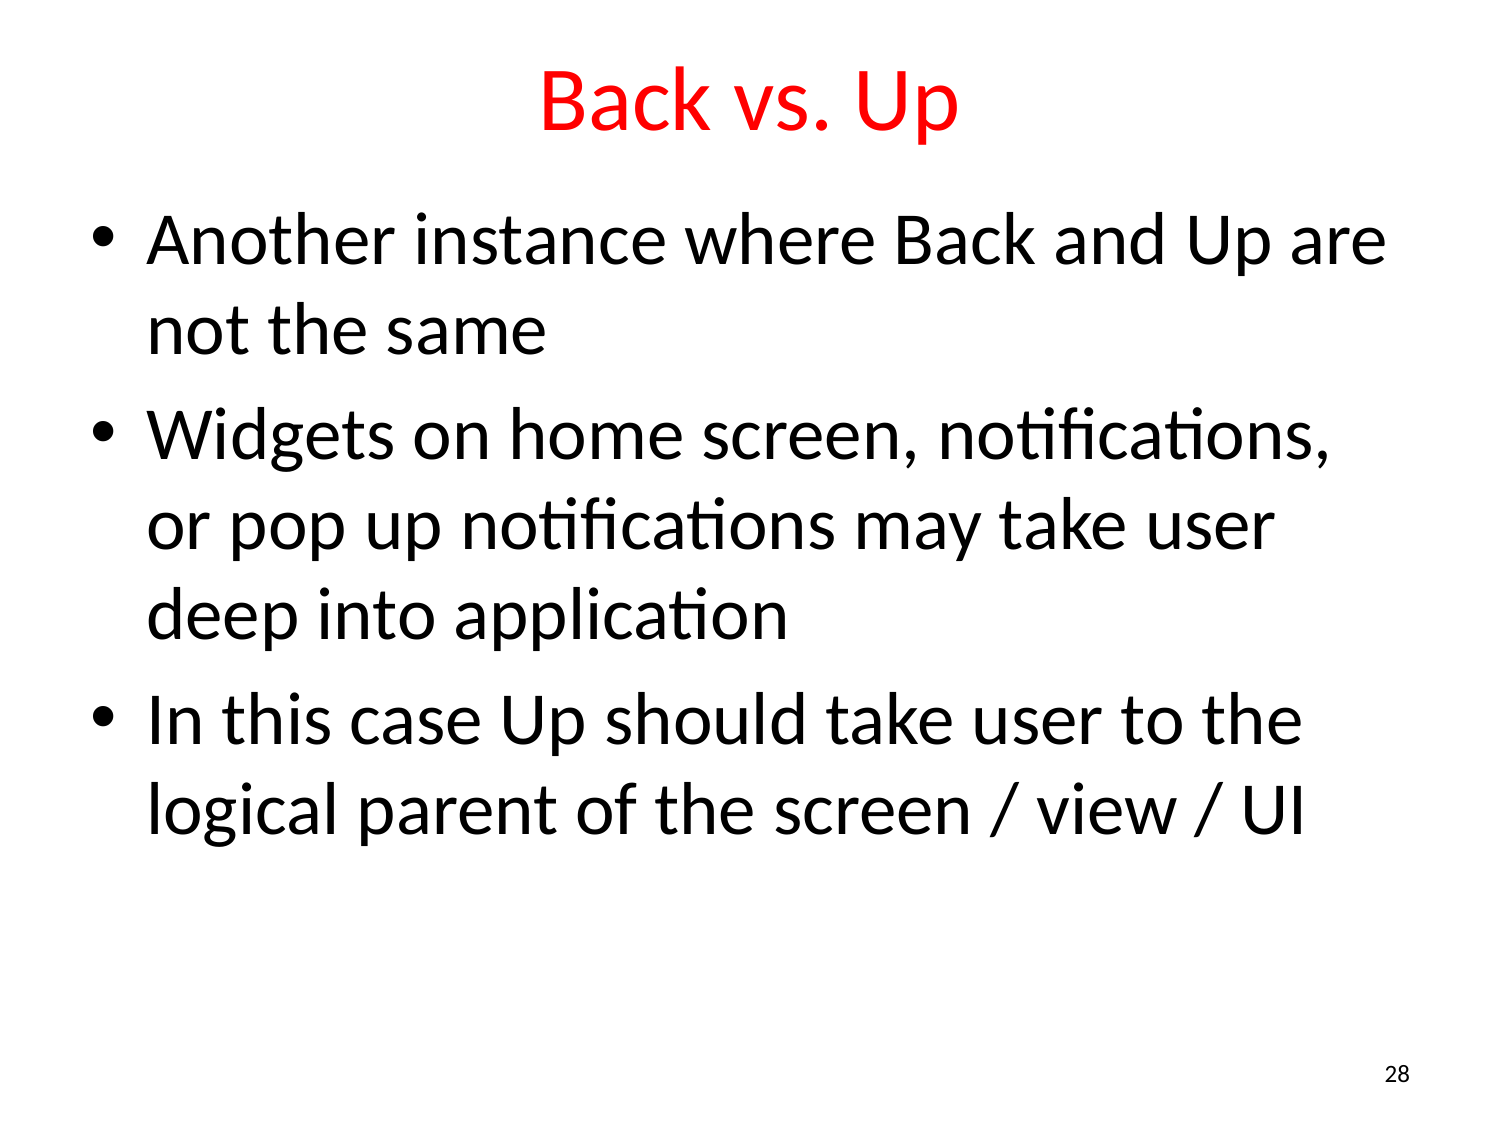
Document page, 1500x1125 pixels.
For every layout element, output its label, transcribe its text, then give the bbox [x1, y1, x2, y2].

title Back vs. Up [75, 0, 1425, 182]
list Another instance where Back and Up are not the same Widgets on home screen, notifications, or pop up notifications may take user deep into application In this case Up should take user to the logical parent of the screen / view / UI [75, 182, 1425, 1038]
slide_number 28 [1074, 1042, 1425, 1103]
